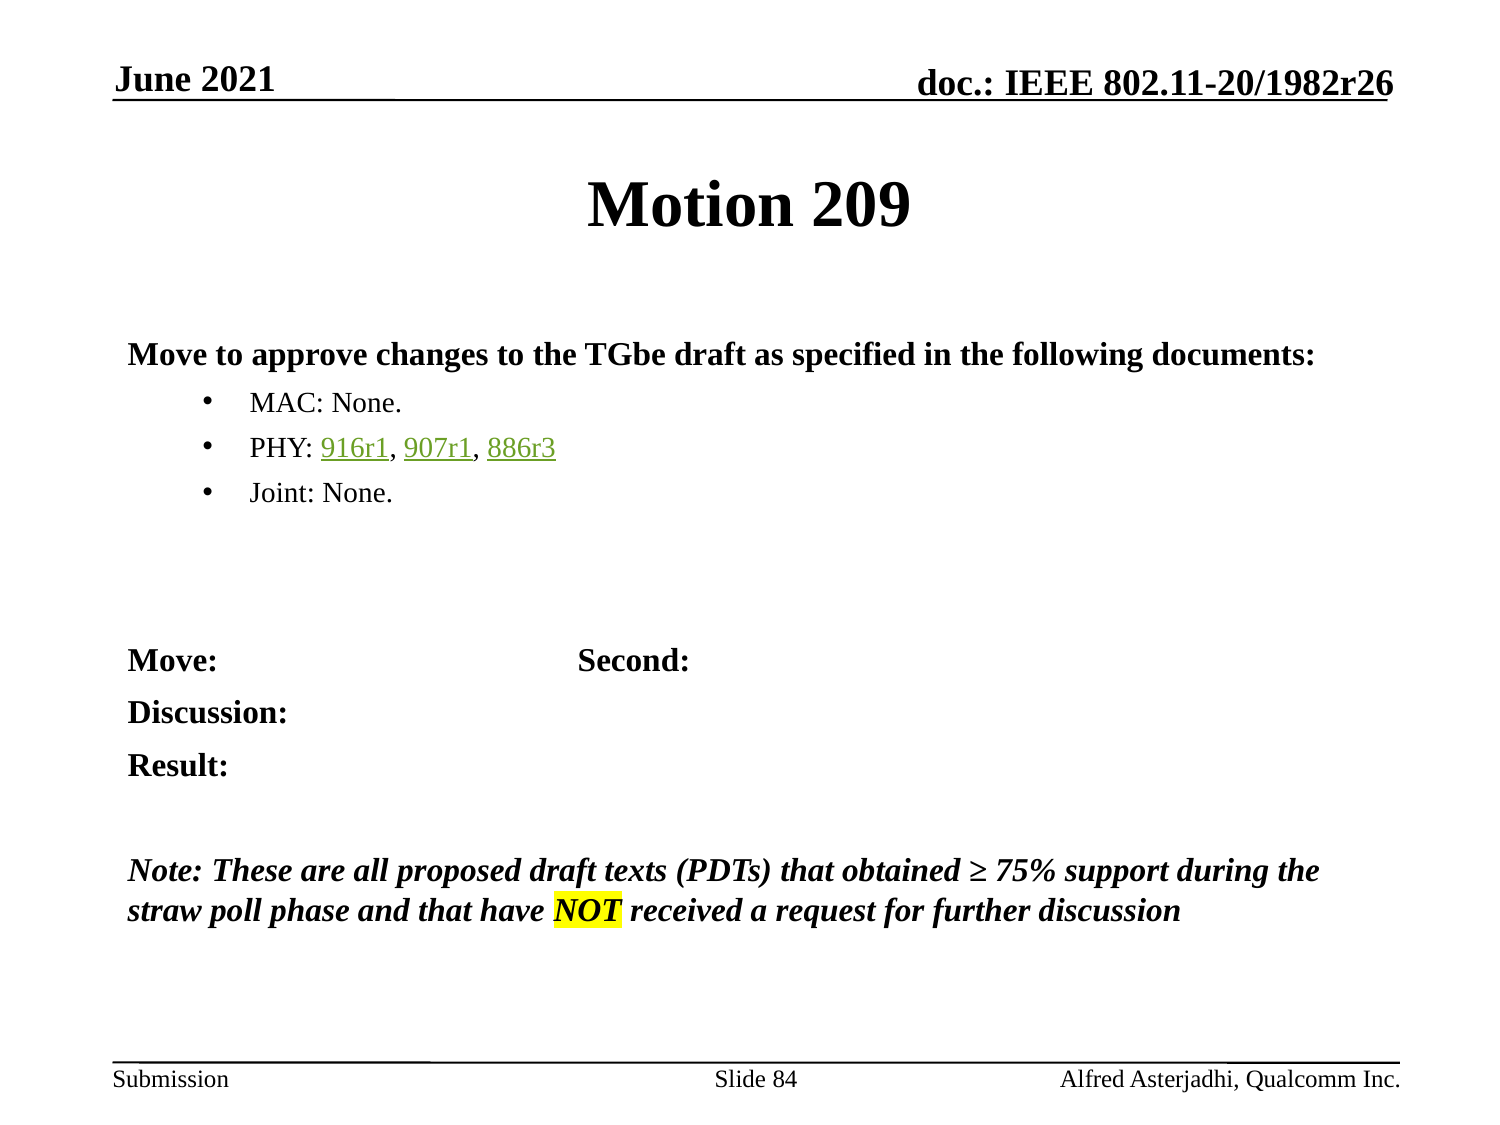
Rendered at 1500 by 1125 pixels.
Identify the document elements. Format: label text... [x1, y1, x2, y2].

slide_number Slide 84 [712, 1061, 800, 1123]
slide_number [114, 54, 423, 100]
list Move to approve changes to the TGbe draft as specified in the following documents: MAC: None. PHY: 916r1, 907r1, 886r3 Joint: None. Move: Second: Discussion: Result: Note: These are all proposed draft texts (PDTs) that obtained ≥ 75% support during the straw poll phase and that have NOT received a request for further discussion [112, 324, 1388, 1000]
title Motion 209 [112, 112, 1388, 288]
footer Alfred Asterjadhi, Qualcomm Inc. [878, 1061, 1402, 1093]
